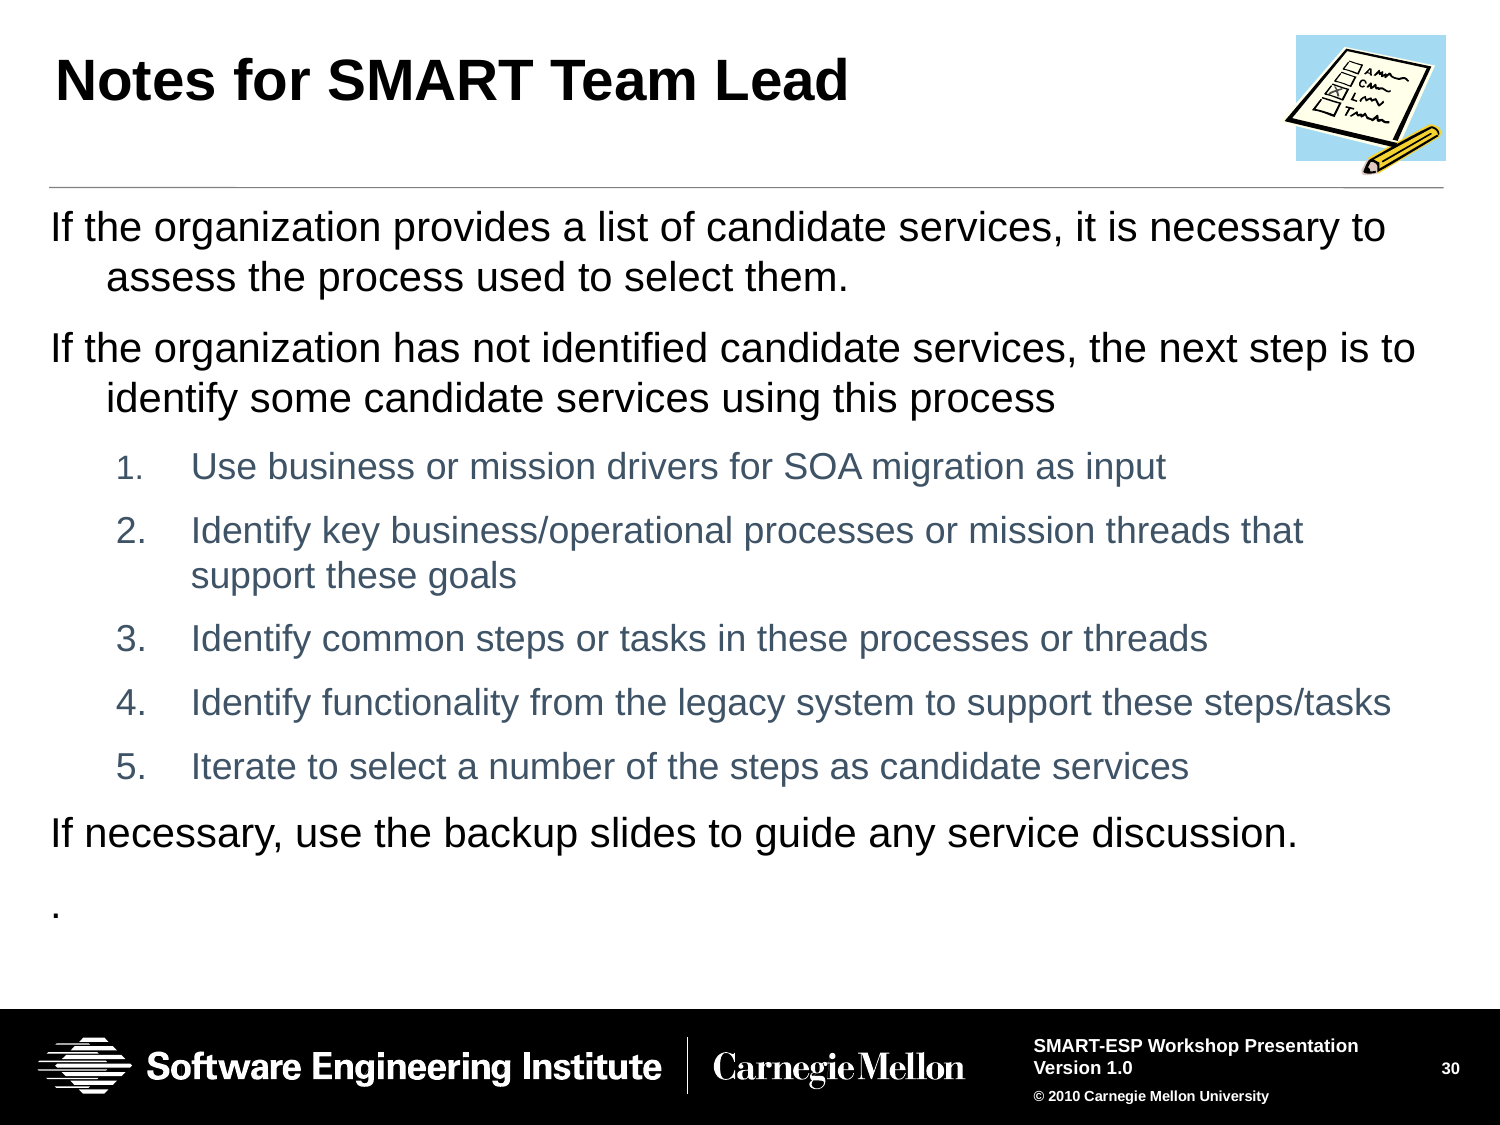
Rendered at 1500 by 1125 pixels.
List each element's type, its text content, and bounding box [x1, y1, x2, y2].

picture [1279, 35, 1447, 176]
list If the organization provides a list of candidate services, it is necessary to assess the process used to select them. If the organization has not identified candidate services, the next step is to identify some candidate services using this process Use business or mission drivers for SOA migration as input Identify key business/operational processes or mission threads that support these goals Identify common steps or tasks in these processes or threads Identify functionality from the legacy system to support these steps/tasks Iterate to select a number of the steps as candidate services If necessary, use the backup slides to guide any service discussion. . [49, 199, 1430, 949]
title Notes for SMART Team Lead [55, 49, 1274, 114]
